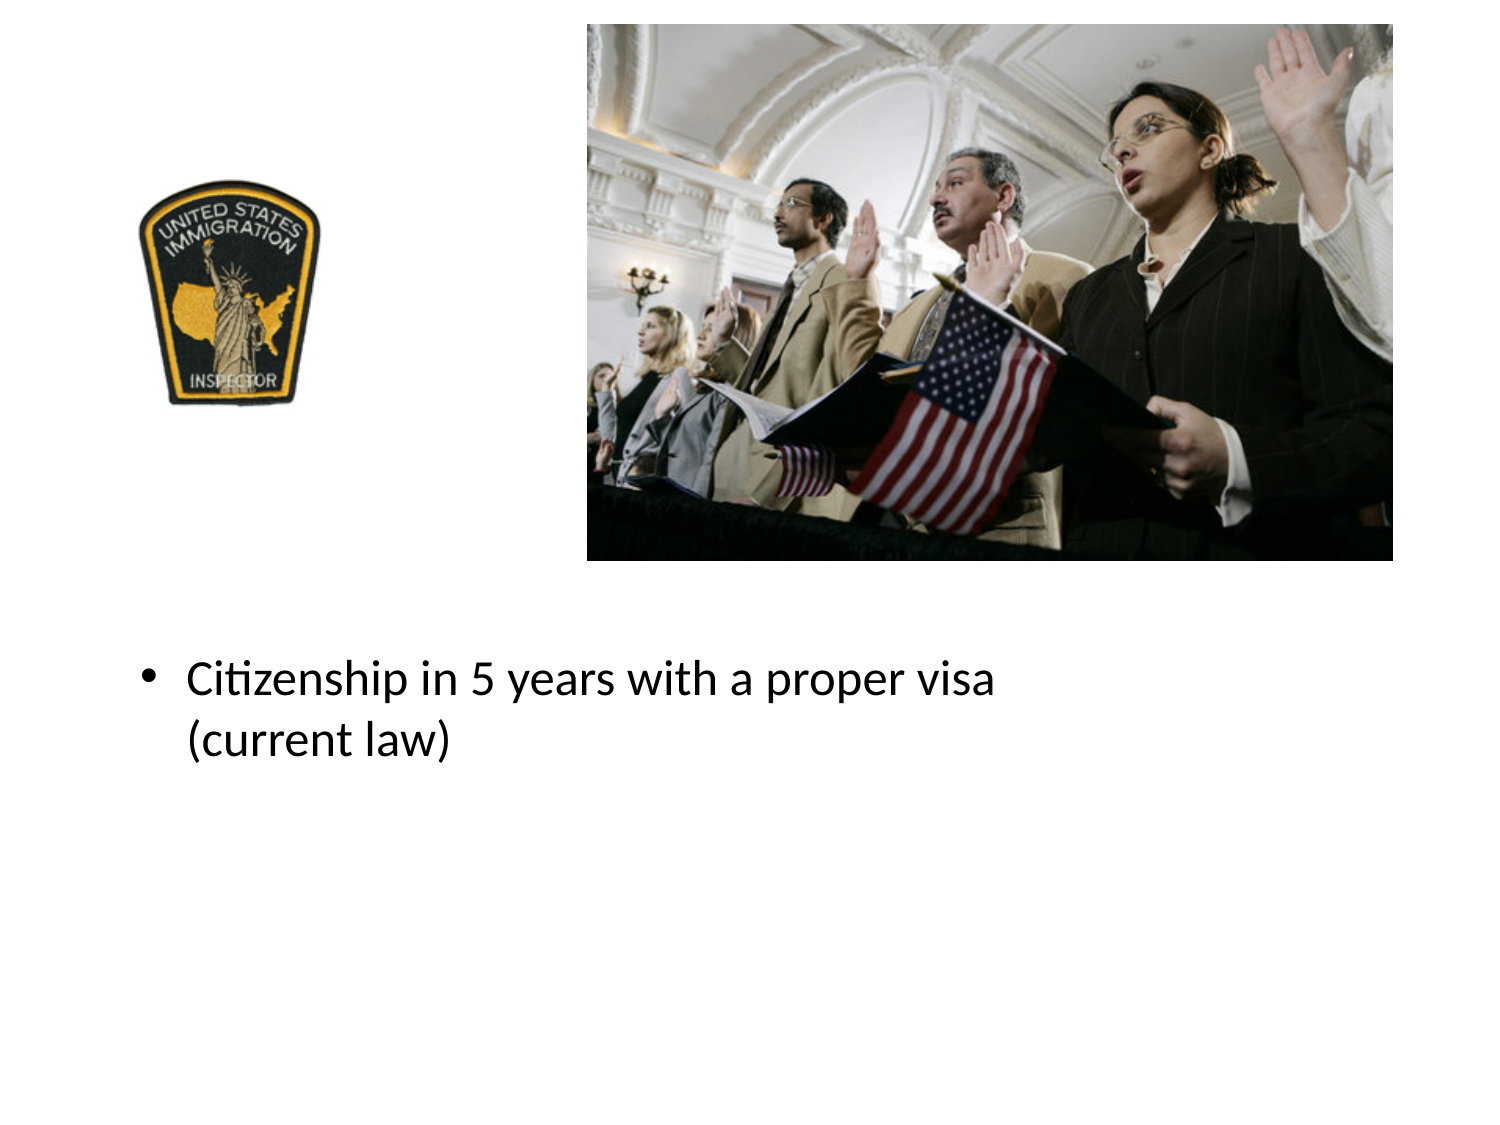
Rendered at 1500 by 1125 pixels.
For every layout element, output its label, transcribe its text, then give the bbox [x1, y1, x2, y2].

picture [112, 175, 348, 411]
list Citizenship in 5 years with a proper visa (current law) [125, 637, 1088, 775]
picture [587, 24, 1393, 562]
